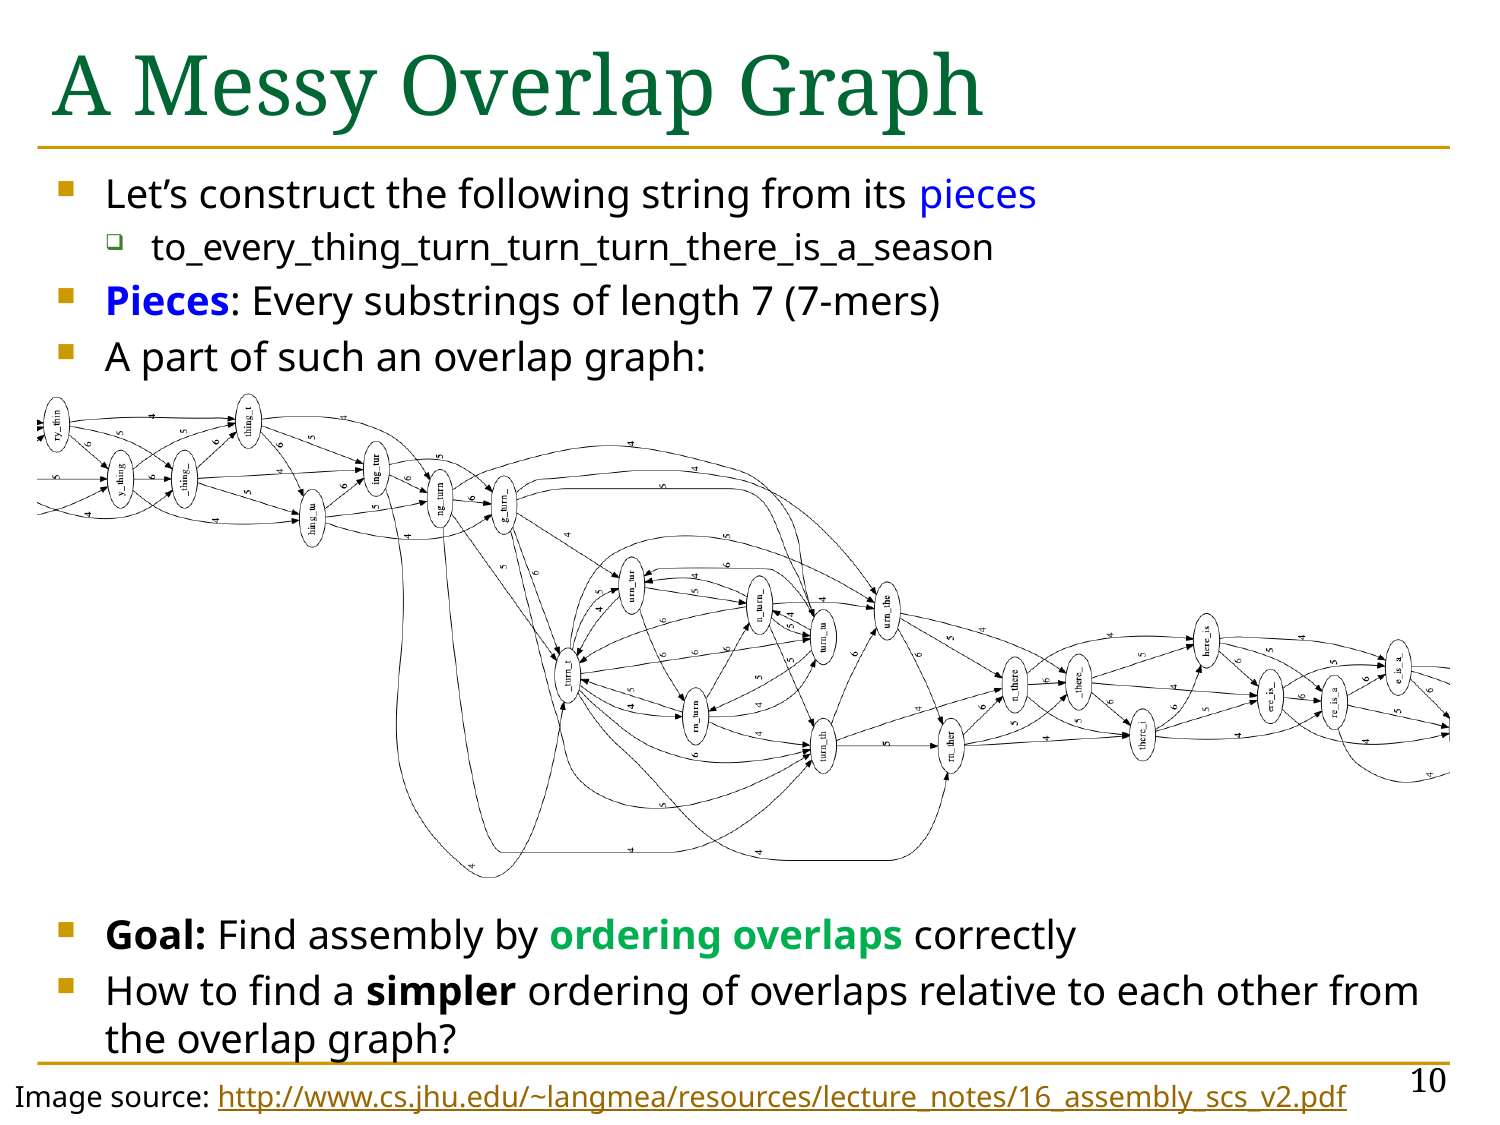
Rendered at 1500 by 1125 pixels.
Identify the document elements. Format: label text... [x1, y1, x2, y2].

text_box Image source: http://www.cs.jhu.edu/~langmea/resources/lecture_notes/16_assembly_scs_v2.pdf [0, 1070, 1353, 1125]
text_box Let’s construct the following string from its pieces to_every_thing_turn_turn_turn_there_is_a_season Pieces: Every substrings of length 7 (7-mers) A part of such an overlap graph: Goal: Find assembly by ordering overlaps correctly How to find a simpler ordering of overlaps relative to each other from the overlap graph? [41, 160, 1454, 390]
text_box Let’s construct the following string from its pieces to_every_thing_turn_turn_turn_there_is_a_season Pieces: Every substrings of length 7 (7-mers) A part of such an overlap graph: Goal: Find assembly by ordering overlaps correctly How to find a simpler ordering of overlaps relative to each other from the overlap graph? [41, 886, 1454, 1071]
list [37, 385, 1451, 885]
title A Messy Overlap Graph [37, 24, 1450, 148]
slide_number 10 [1353, 1036, 1462, 1112]
